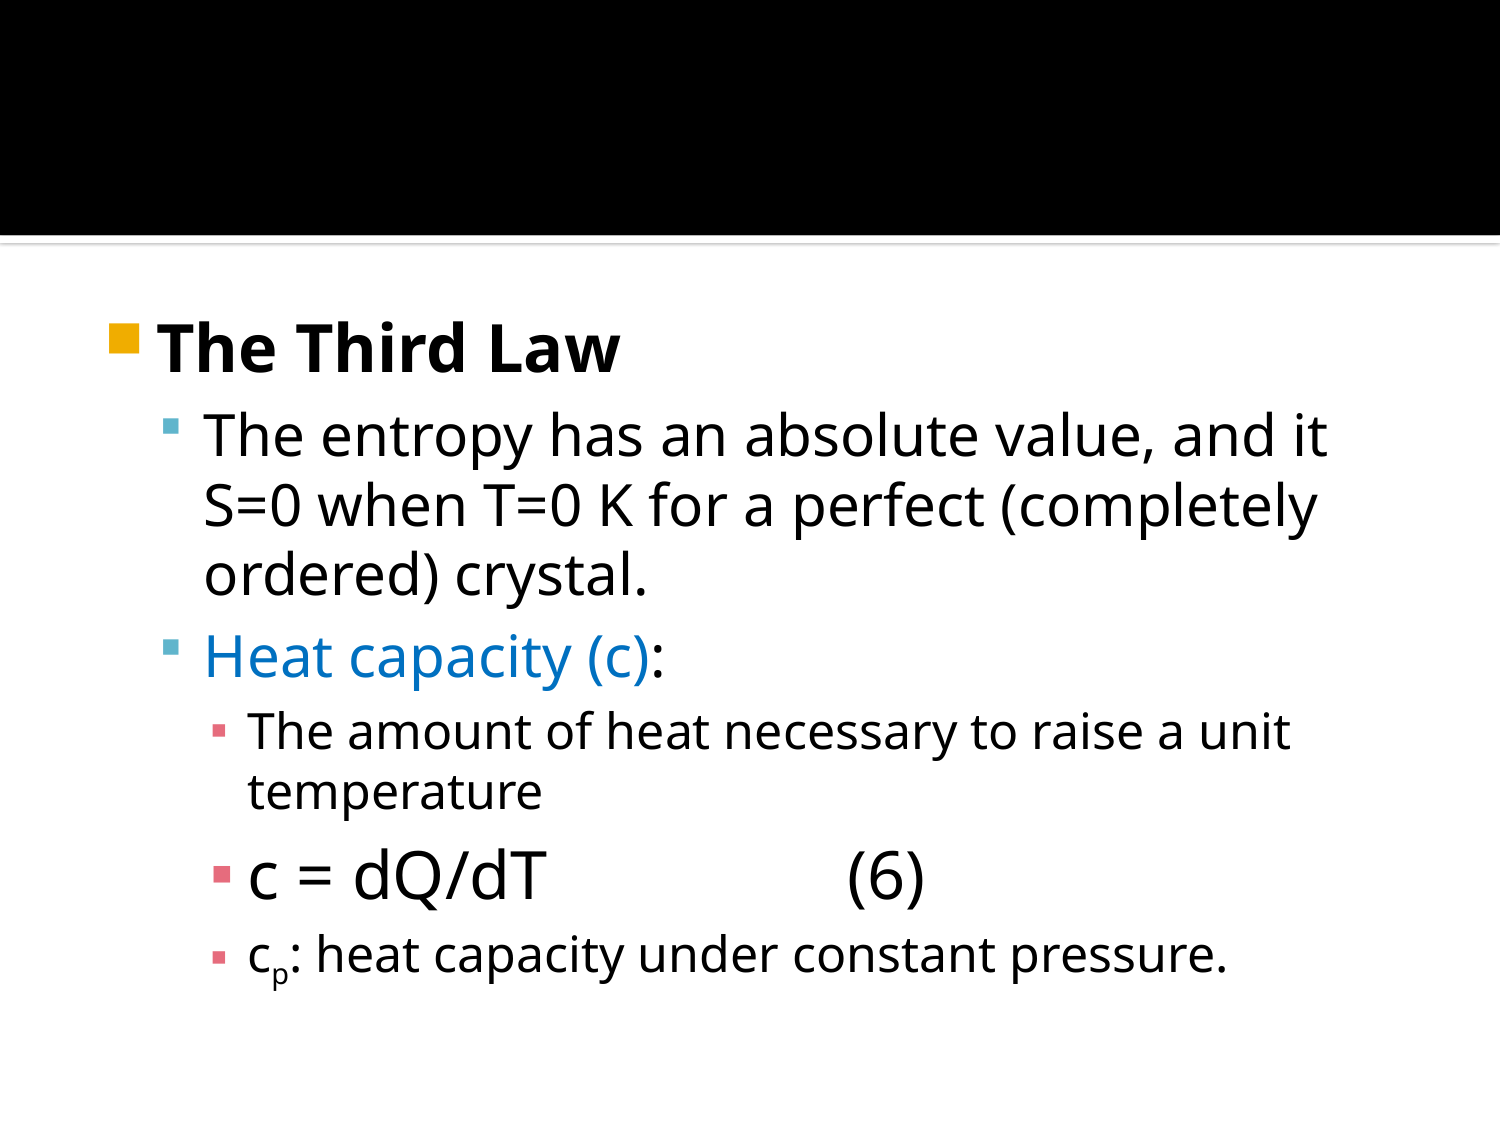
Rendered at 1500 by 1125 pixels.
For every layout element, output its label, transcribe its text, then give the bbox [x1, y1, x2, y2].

text_box [238, 842, 541, 933]
list The Third Law The entropy has an absolute value, and it S=0 when T=0 K for a perfect (completely ordered) crystal. Heat capacity (c): The amount of heat necessary to raise a unit temperature c = dQ/dT (6) cp: heat capacity under constant pressure. [75, 291, 1425, 1050]
